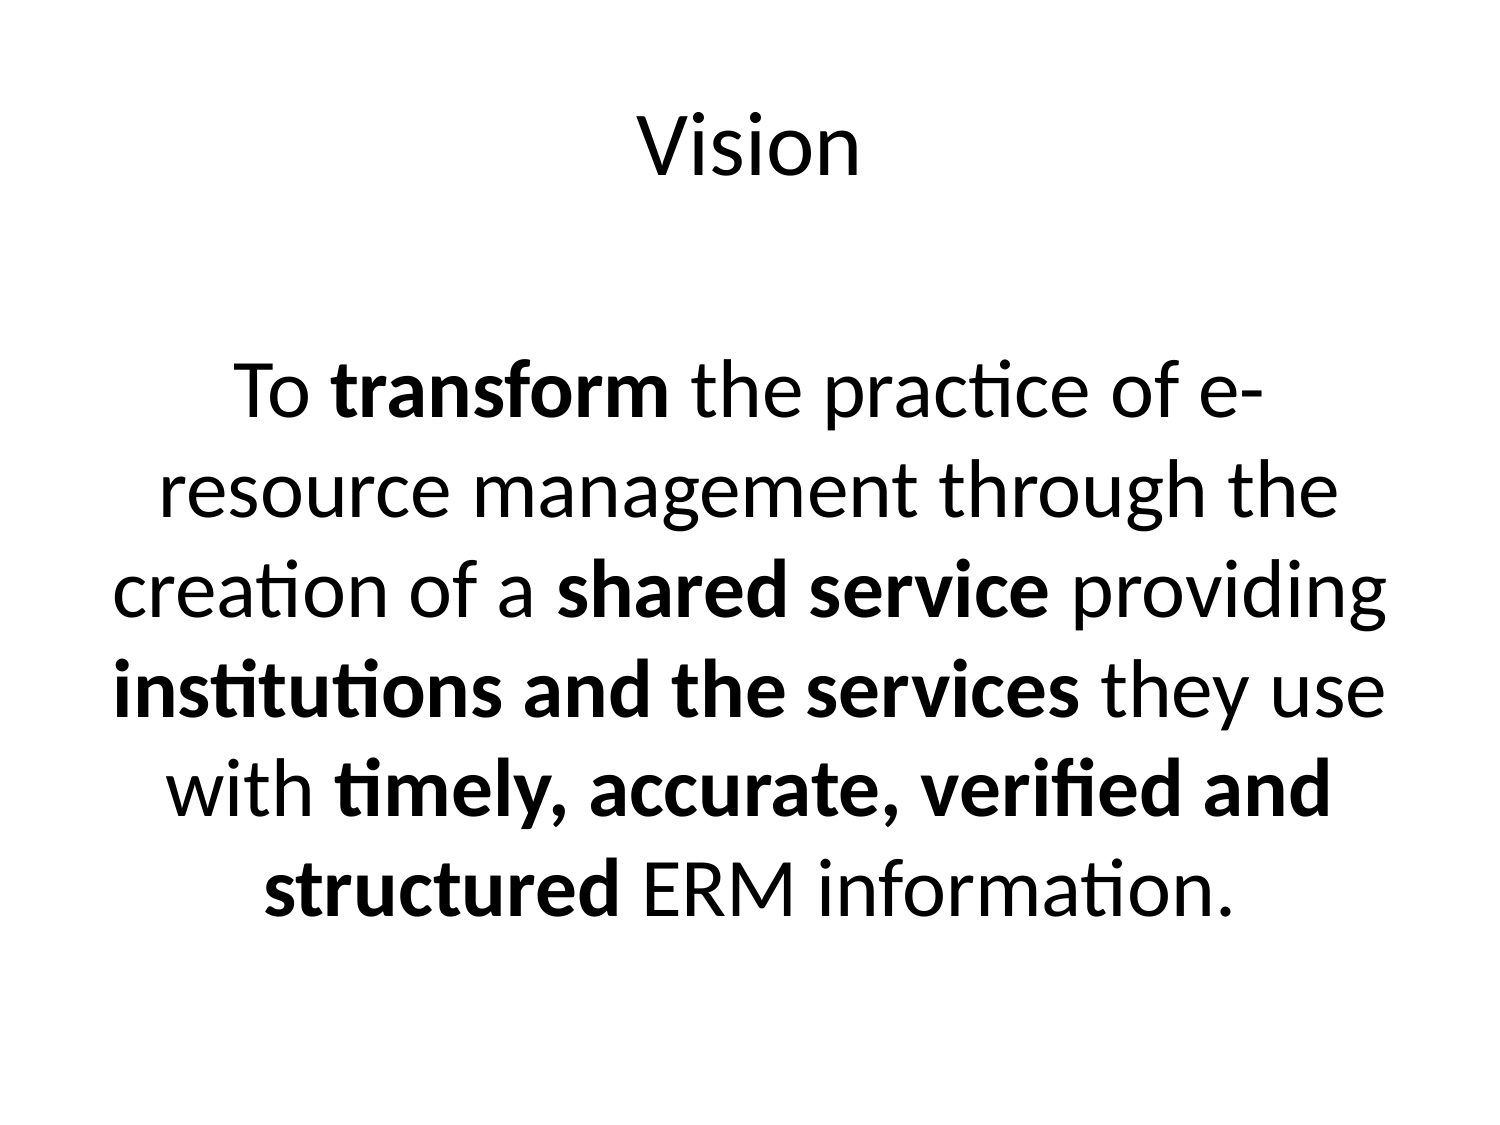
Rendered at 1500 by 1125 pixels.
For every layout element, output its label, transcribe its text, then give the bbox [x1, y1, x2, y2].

list To transform the practice of e-resource management through the creation of a shared service providing institutions and the services they use with timely, accurate, verified and structured ERM information. [75, 262, 1425, 1005]
title Vision [75, 45, 1425, 233]
